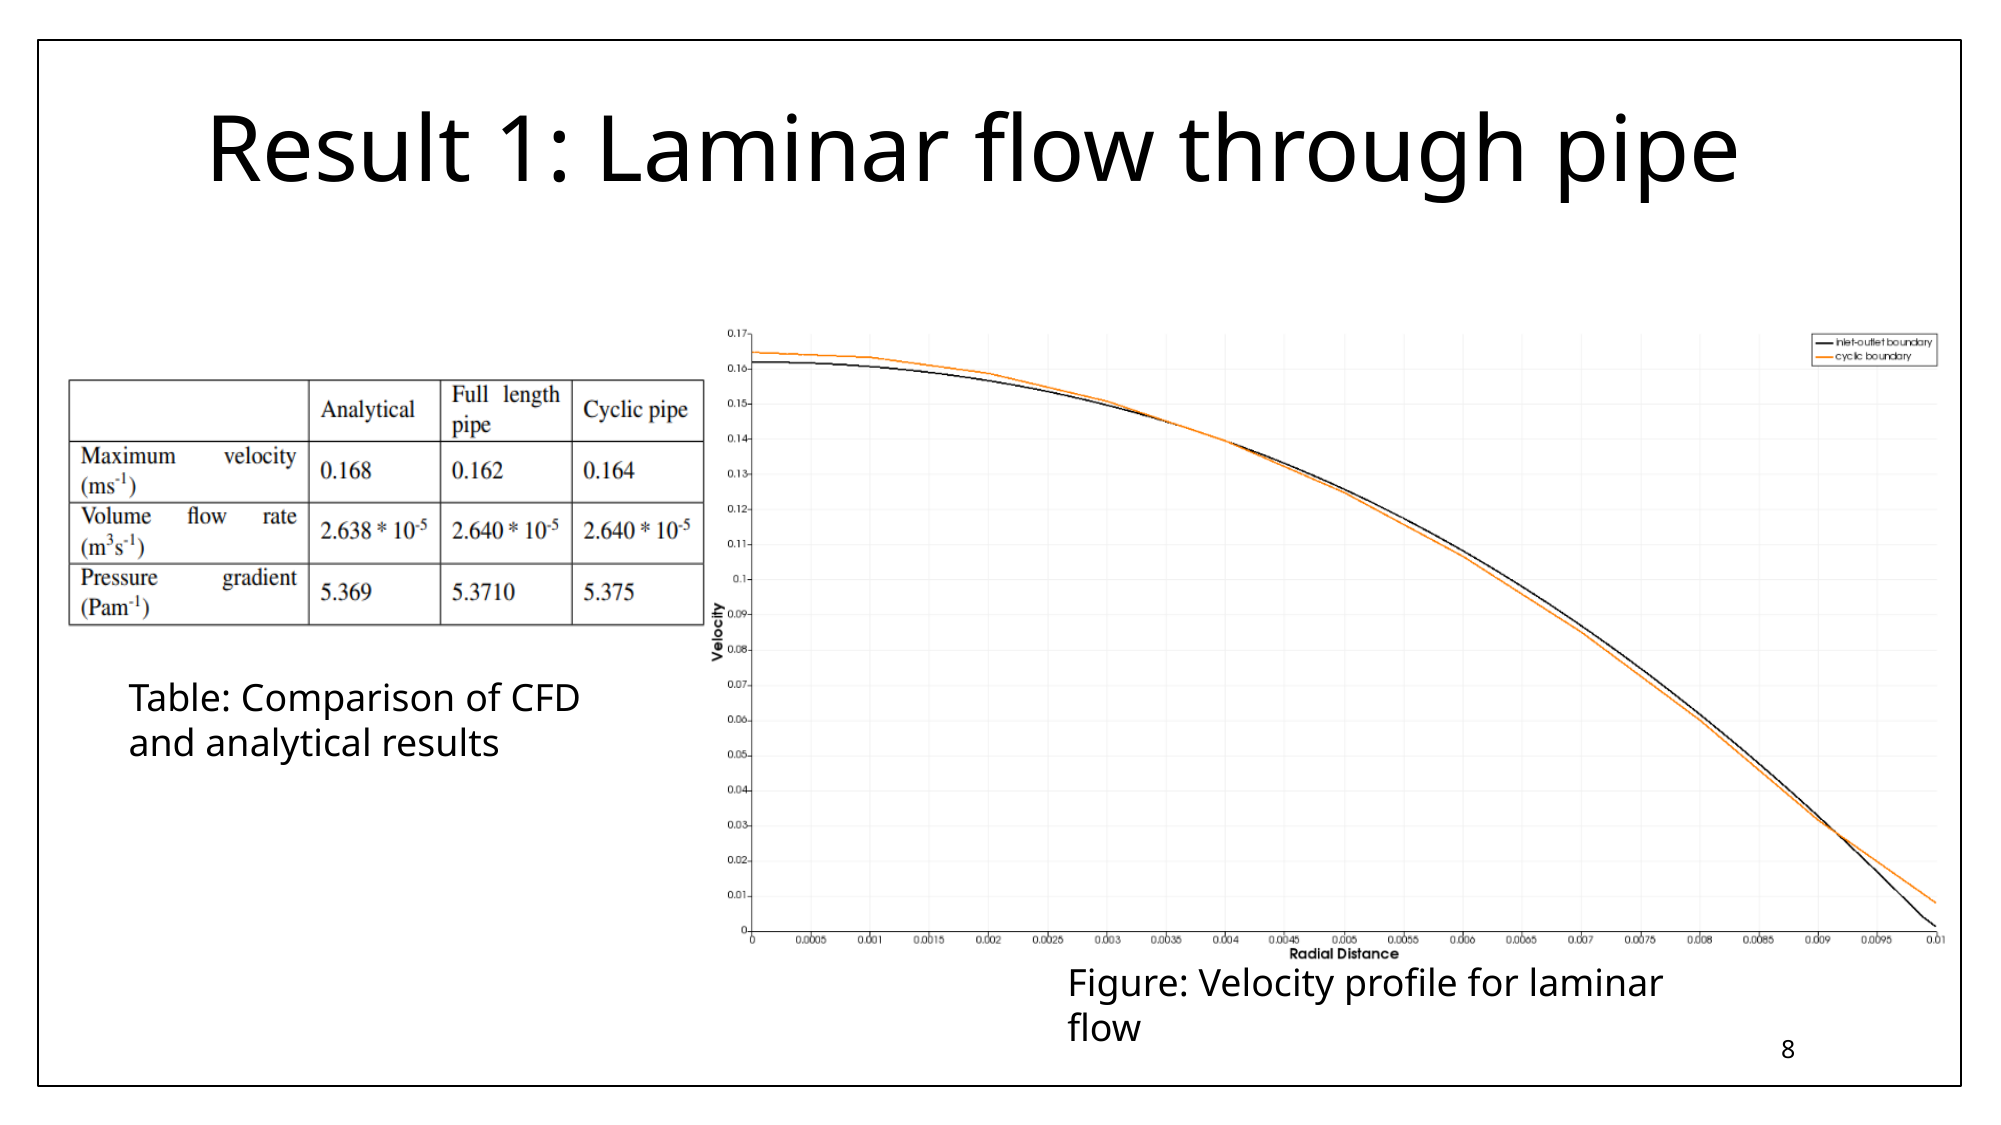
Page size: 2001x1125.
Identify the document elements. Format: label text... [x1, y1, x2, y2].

slide_number 8 [1530, 1020, 1811, 1081]
text_box Table: Comparison of CFD and analytical results [113, 666, 672, 772]
text_box Figure: Velocity profile for laminar flow [1052, 975, 1690, 1056]
title Result 1: Laminar flow through pipe [190, 40, 1811, 264]
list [707, 318, 1954, 967]
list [39, 357, 701, 640]
